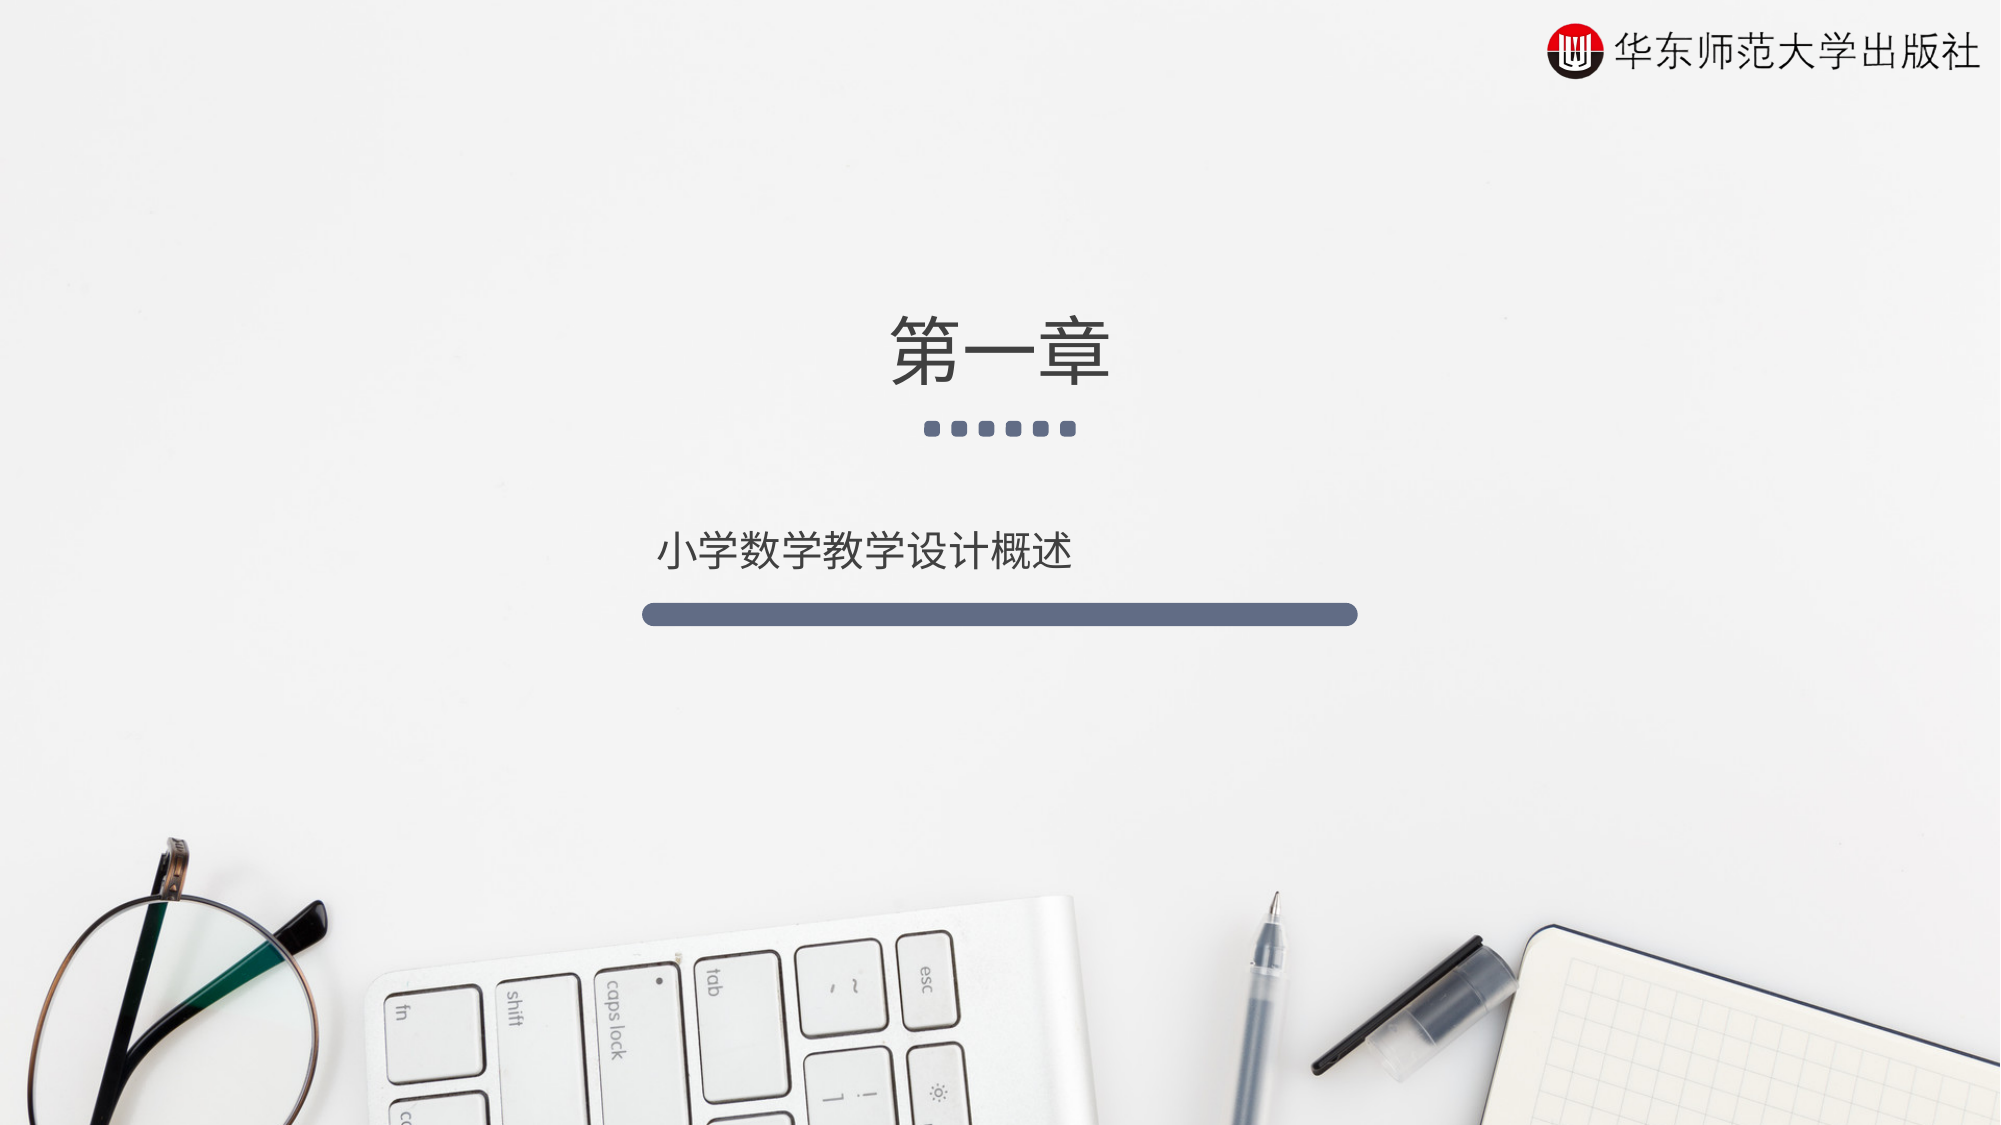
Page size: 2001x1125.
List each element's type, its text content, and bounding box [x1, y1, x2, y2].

text_box 小学数学教学设计概述 [656, 525, 1344, 576]
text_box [924, 420, 1076, 437]
picture [0, 0, 2000, 1125]
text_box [1536, 13, 1989, 83]
text_box 第一章 [638, 296, 1361, 402]
text_box [641, 601, 1359, 628]
